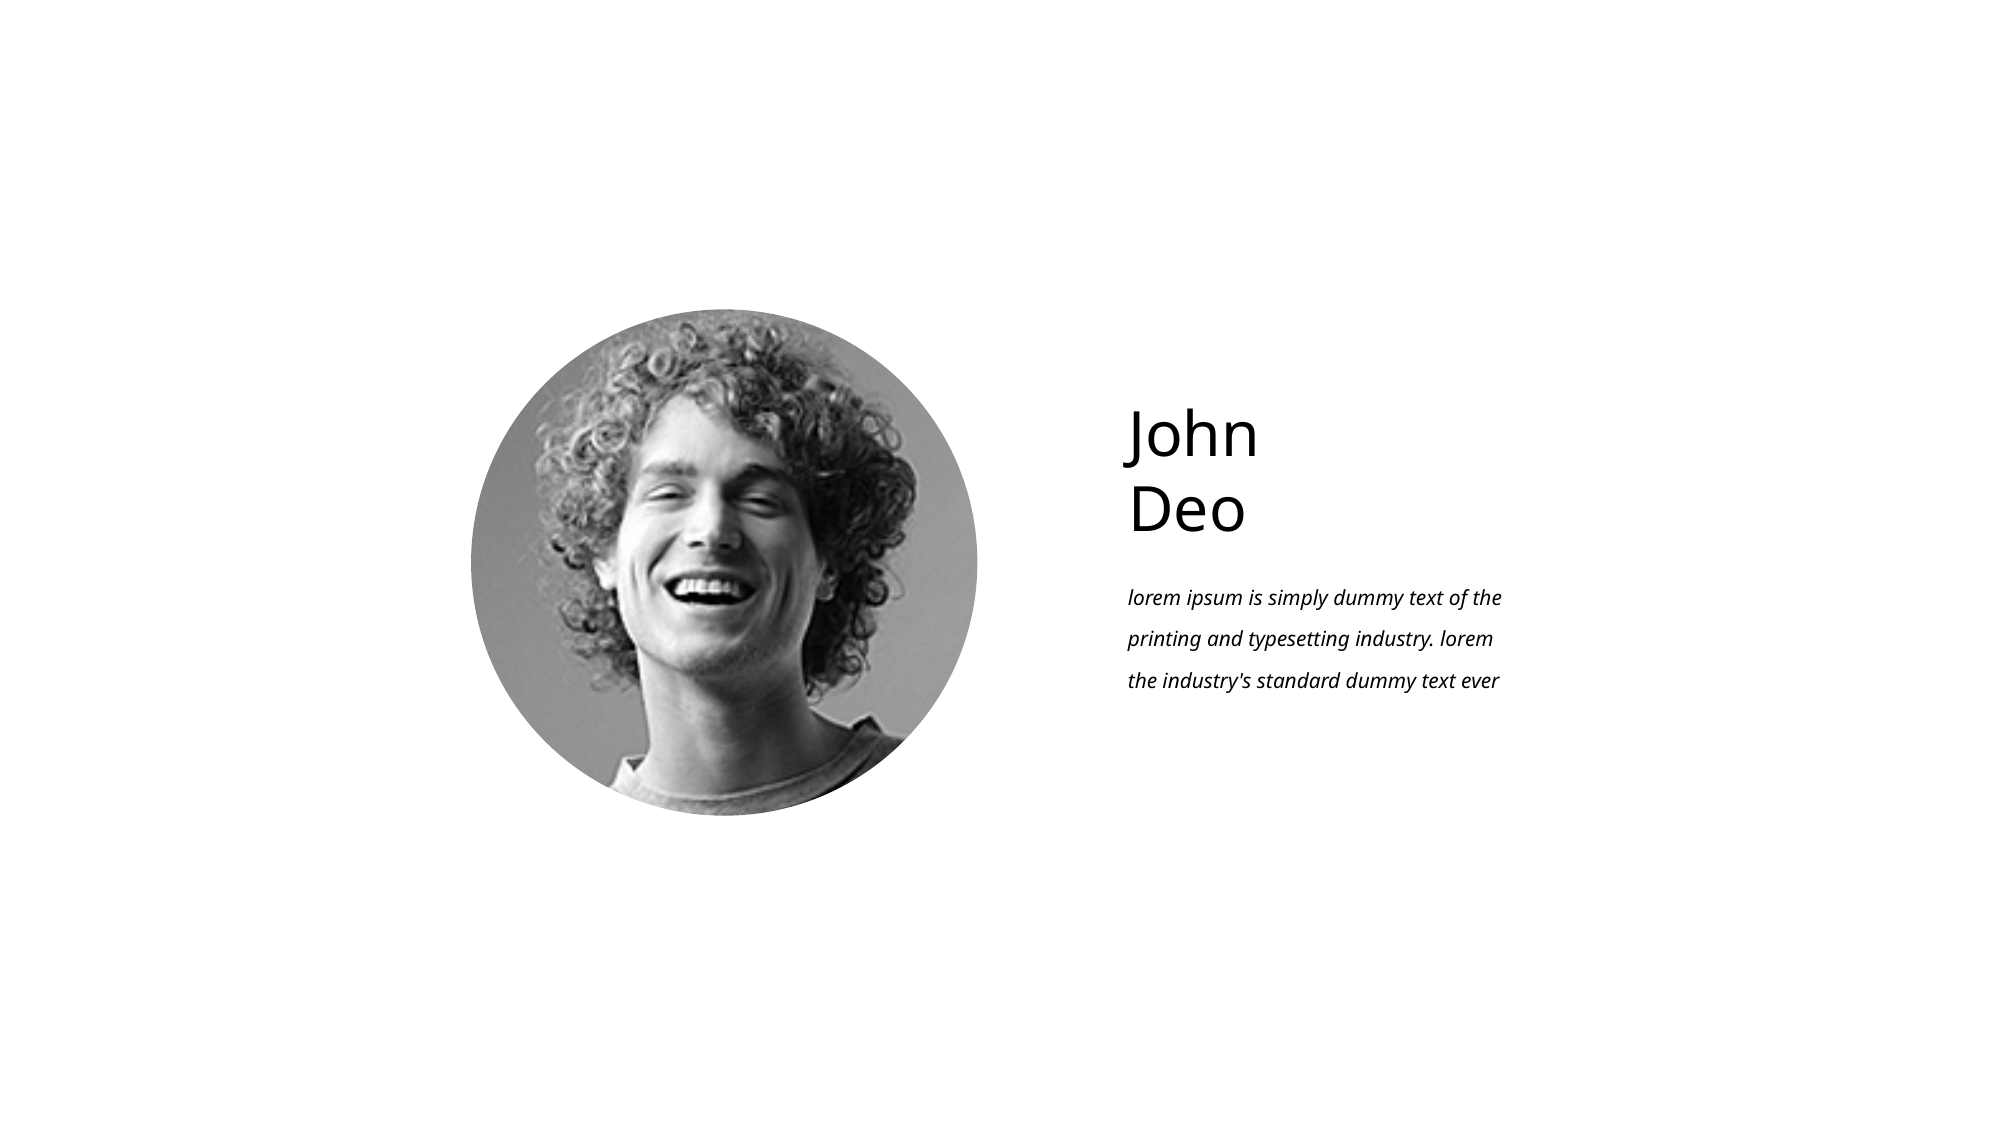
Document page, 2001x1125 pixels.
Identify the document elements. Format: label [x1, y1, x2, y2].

picture [471, 309, 978, 816]
text_box [1113, 386, 1529, 739]
